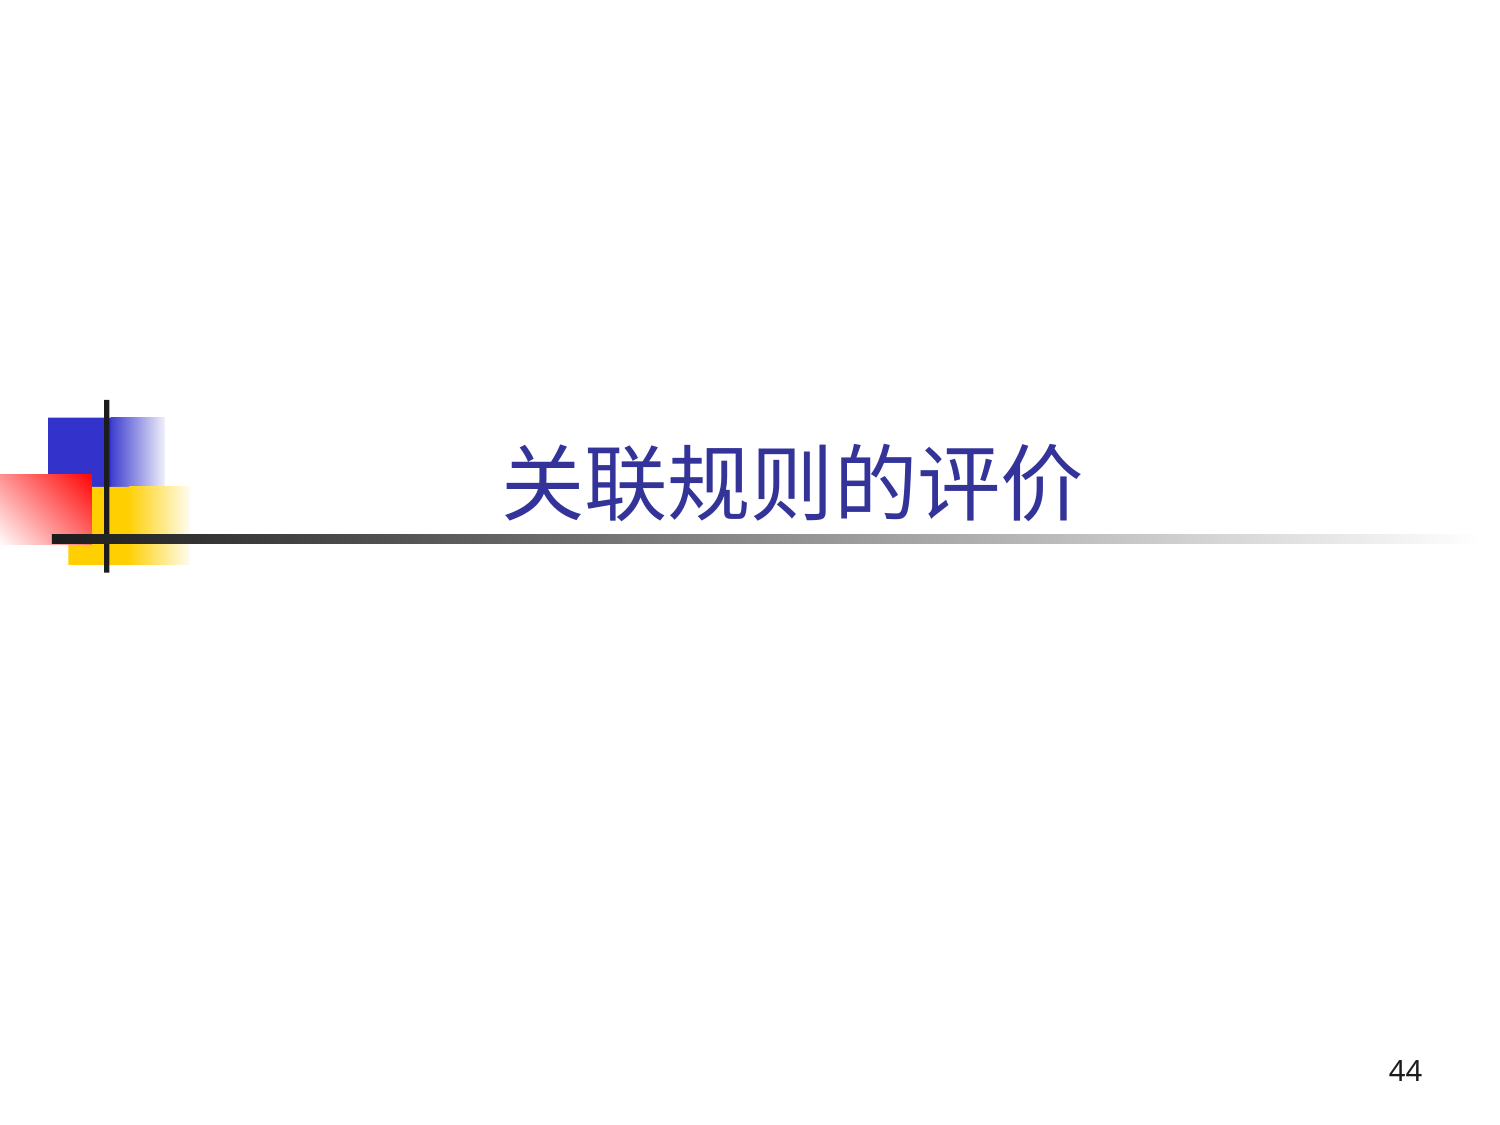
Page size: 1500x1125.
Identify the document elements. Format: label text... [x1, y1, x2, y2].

title 关联规则的评价 [162, 326, 1424, 539]
slide_number 44 [1124, 1024, 1438, 1101]
